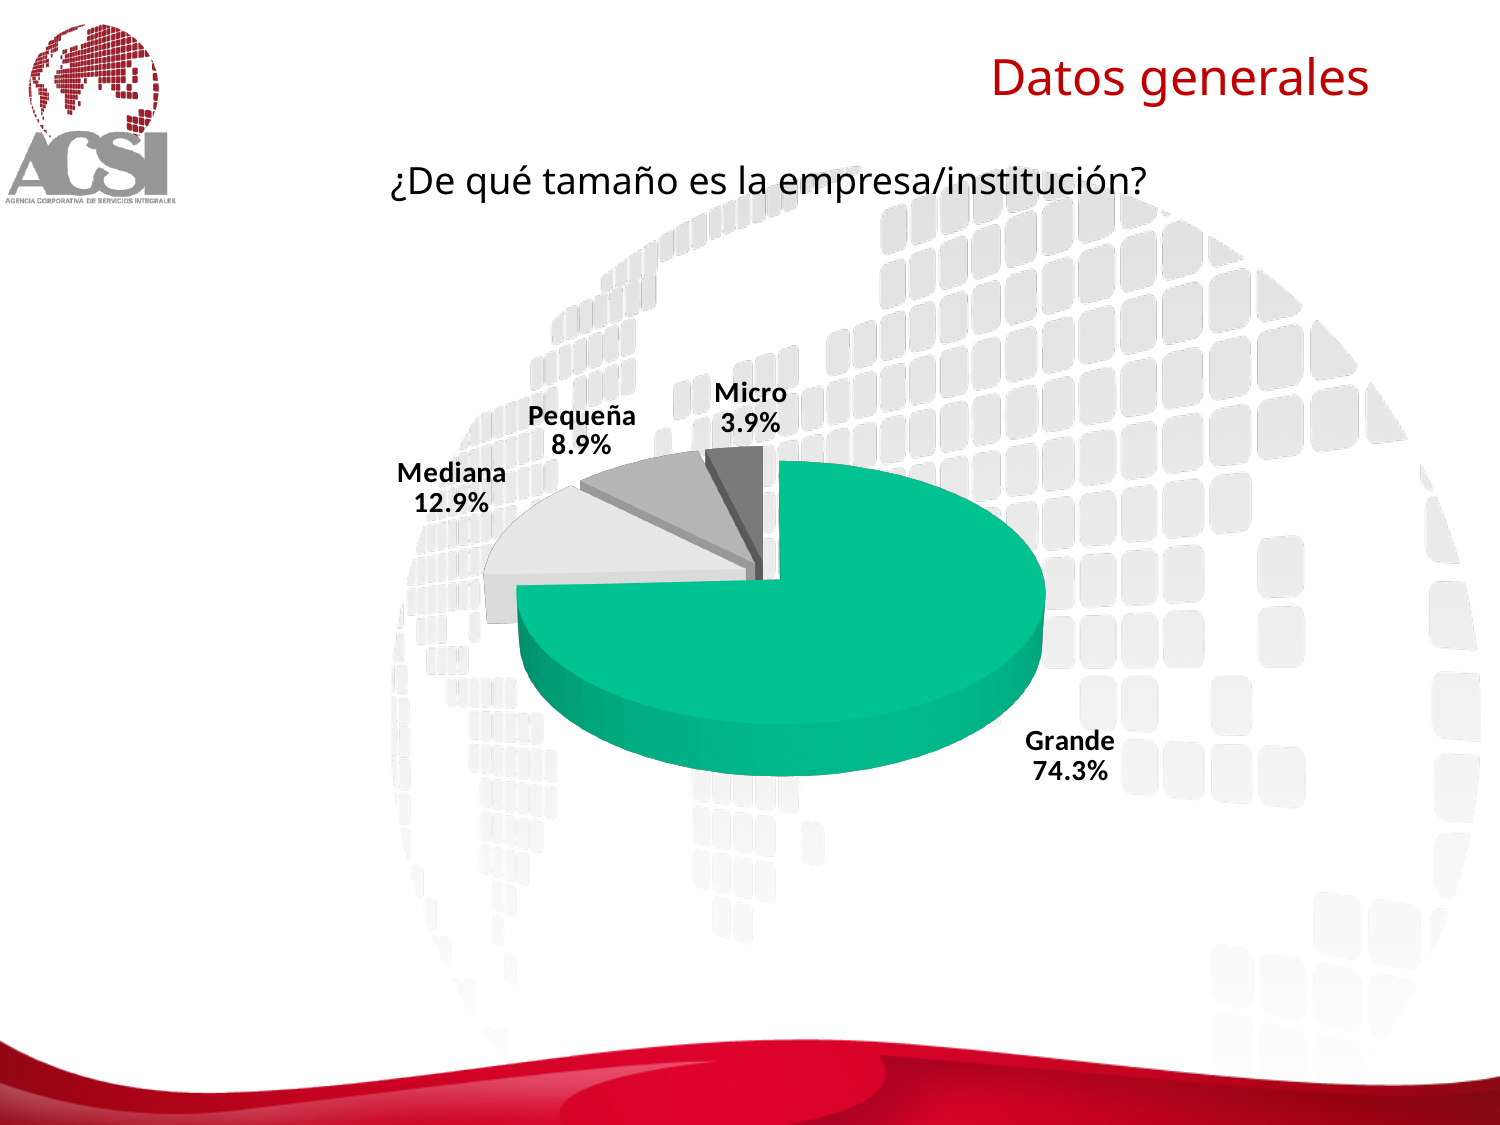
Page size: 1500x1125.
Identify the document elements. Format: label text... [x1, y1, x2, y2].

picture [0, 149, 1500, 1125]
text_box ¿De qué tamaño es la empresa/institución? [125, 149, 1413, 210]
picture [0, 19, 182, 208]
text_box Datos generales [725, 37, 1500, 113]
chart [253, 177, 1282, 1000]
